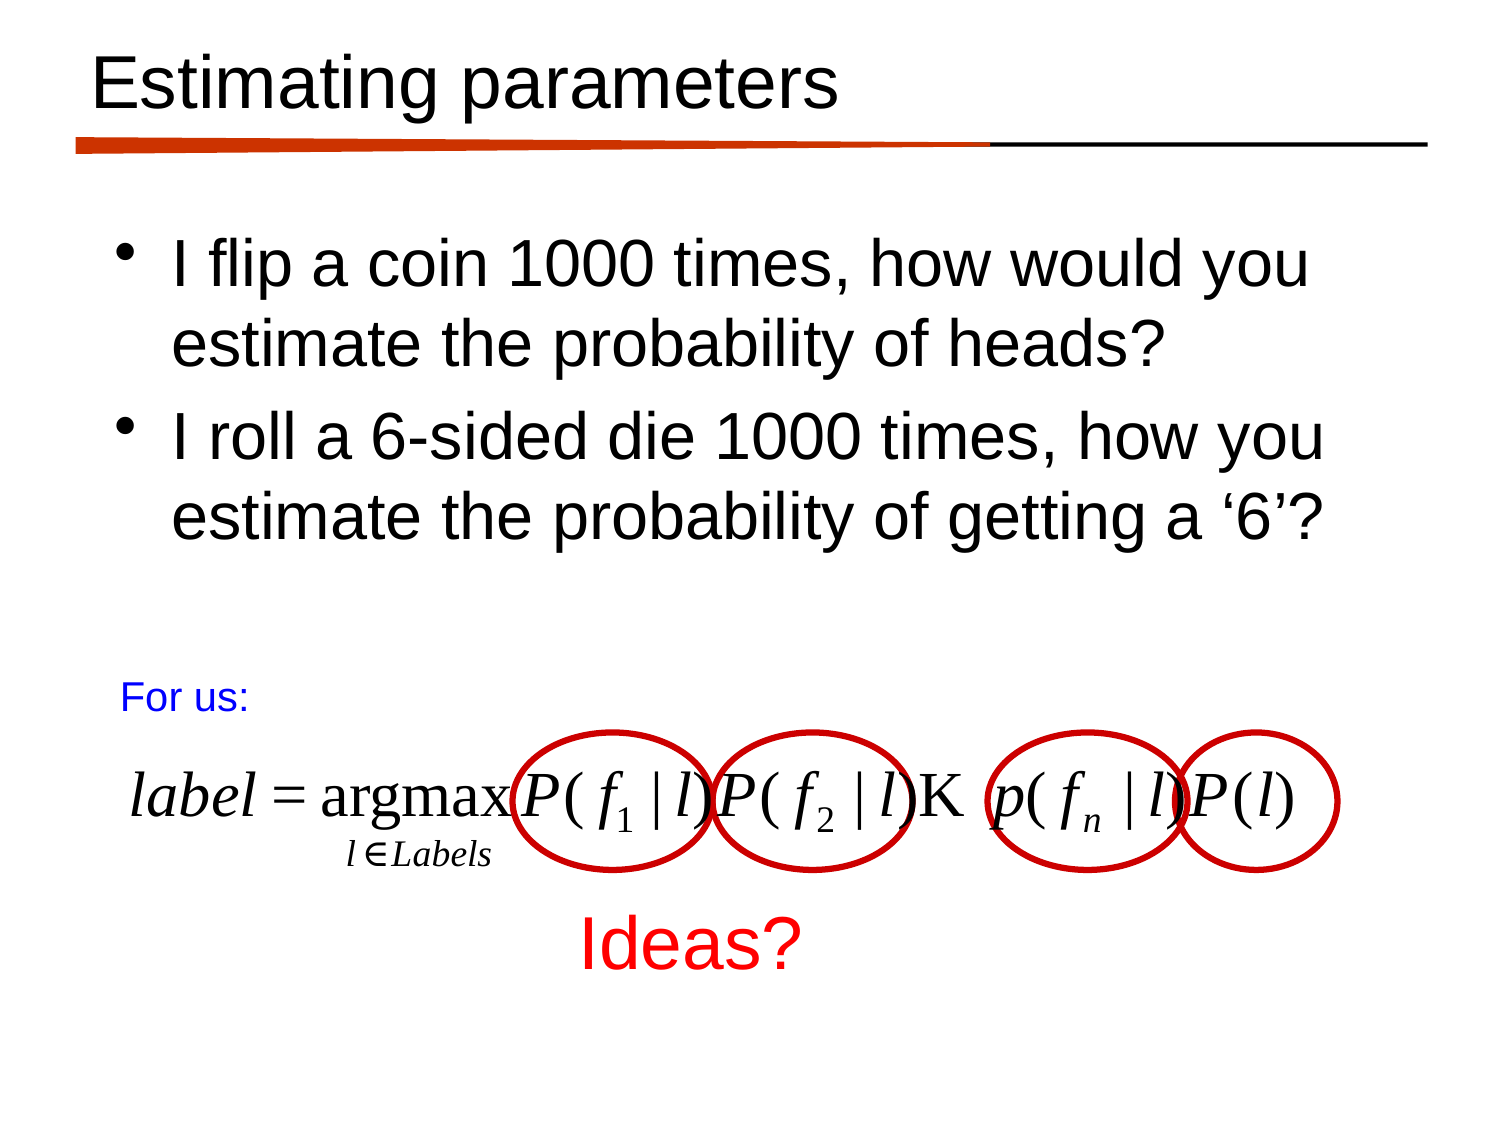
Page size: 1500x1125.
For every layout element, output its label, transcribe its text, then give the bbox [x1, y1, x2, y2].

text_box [117, 762, 1301, 876]
title Estimating parameters [74, 24, 1426, 133]
text_box For us: [104, 662, 265, 728]
text_box Ideas? [563, 887, 819, 993]
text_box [512, 732, 1338, 871]
list I flip a coin 1000 times, how would you estimate the probability of heads? I roll a 6-sided die 1000 times, how you estimate the probability of getting a ‘6’? [99, 212, 1376, 651]
